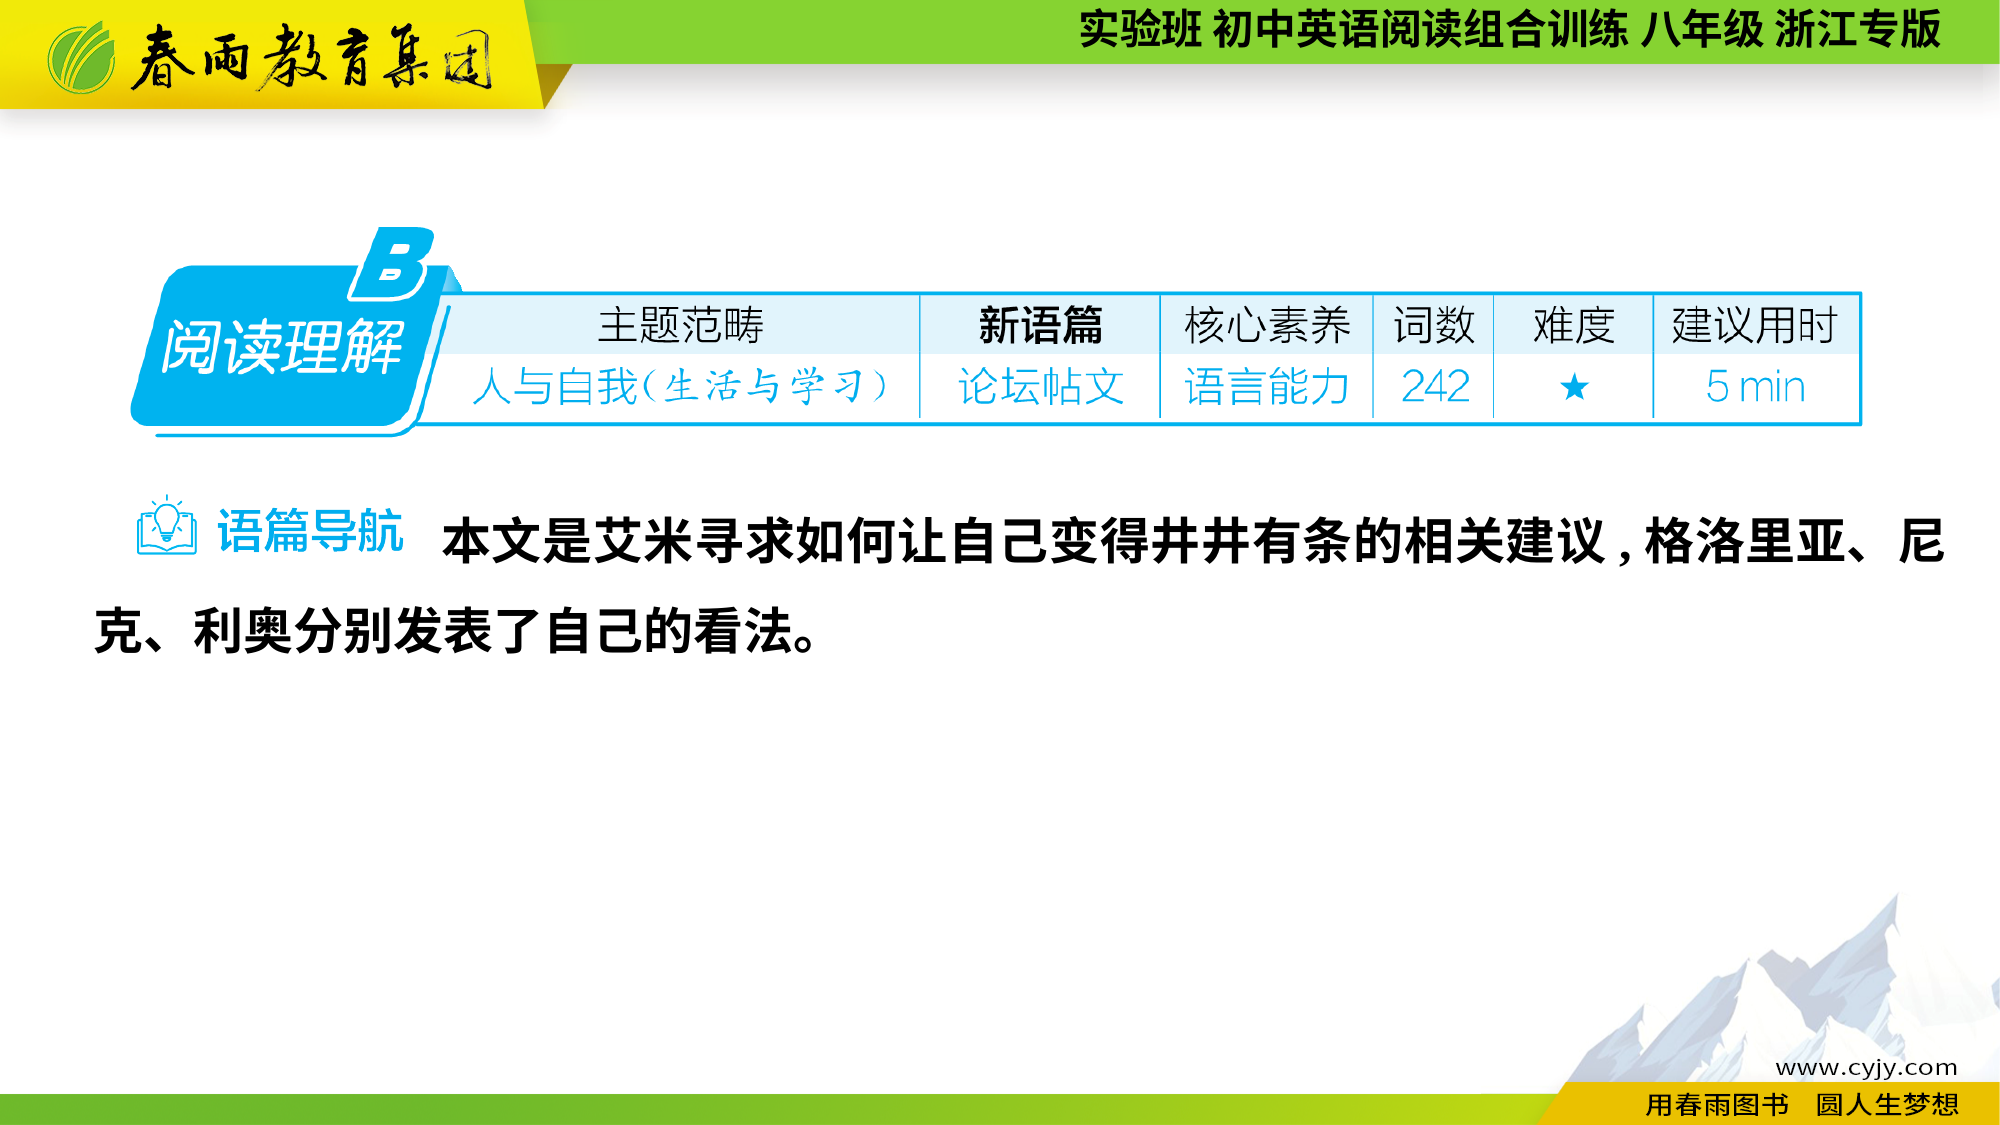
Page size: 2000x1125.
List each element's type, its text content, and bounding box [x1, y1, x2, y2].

picture [0, 0, 2000, 1125]
list 本文是艾米寻求如何让自己变得井井有条的相关建议,格洛里亚、尼克、利奥分别发表了自己的看法。 [78, 471, 1963, 657]
